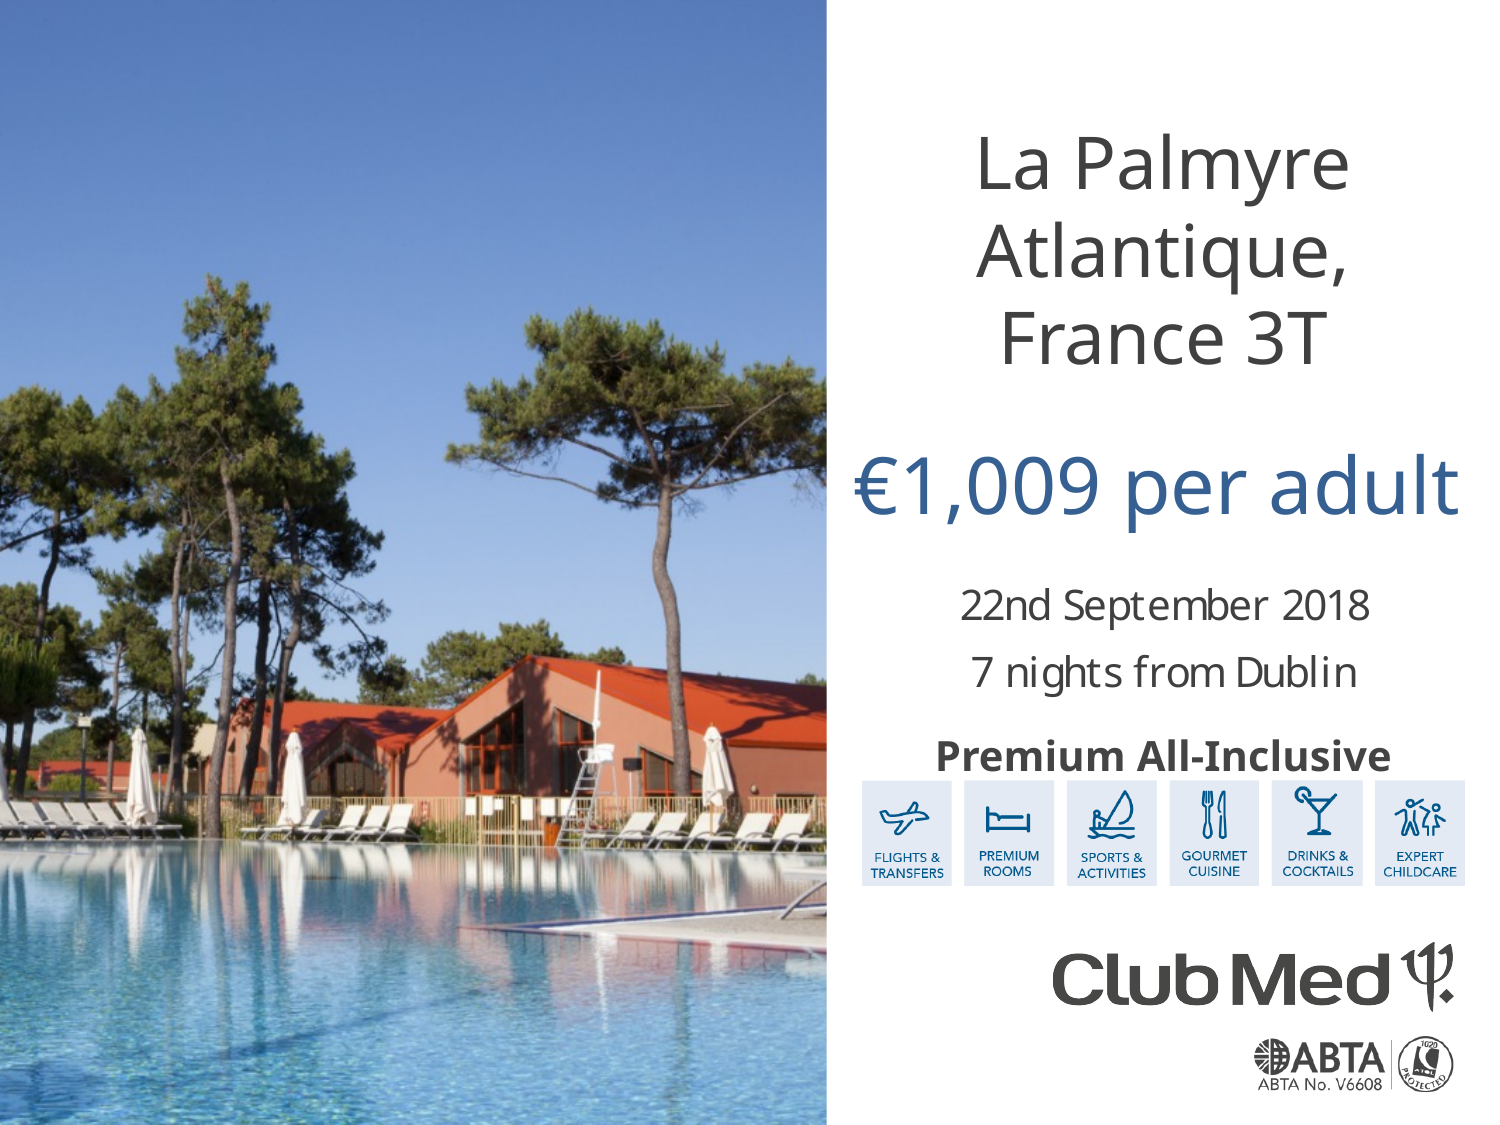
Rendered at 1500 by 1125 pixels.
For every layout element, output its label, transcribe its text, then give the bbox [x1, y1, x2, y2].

text_box La Palmyre Atlantique, France 3T [831, 109, 1500, 412]
text_box Premium All-Inclusive [831, 722, 1500, 787]
picture [1053, 942, 1454, 1012]
picture [843, 532, 1484, 713]
picture [0, 0, 827, 1125]
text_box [787, 425, 1500, 532]
picture [1253, 1036, 1454, 1093]
picture [857, 779, 1469, 888]
